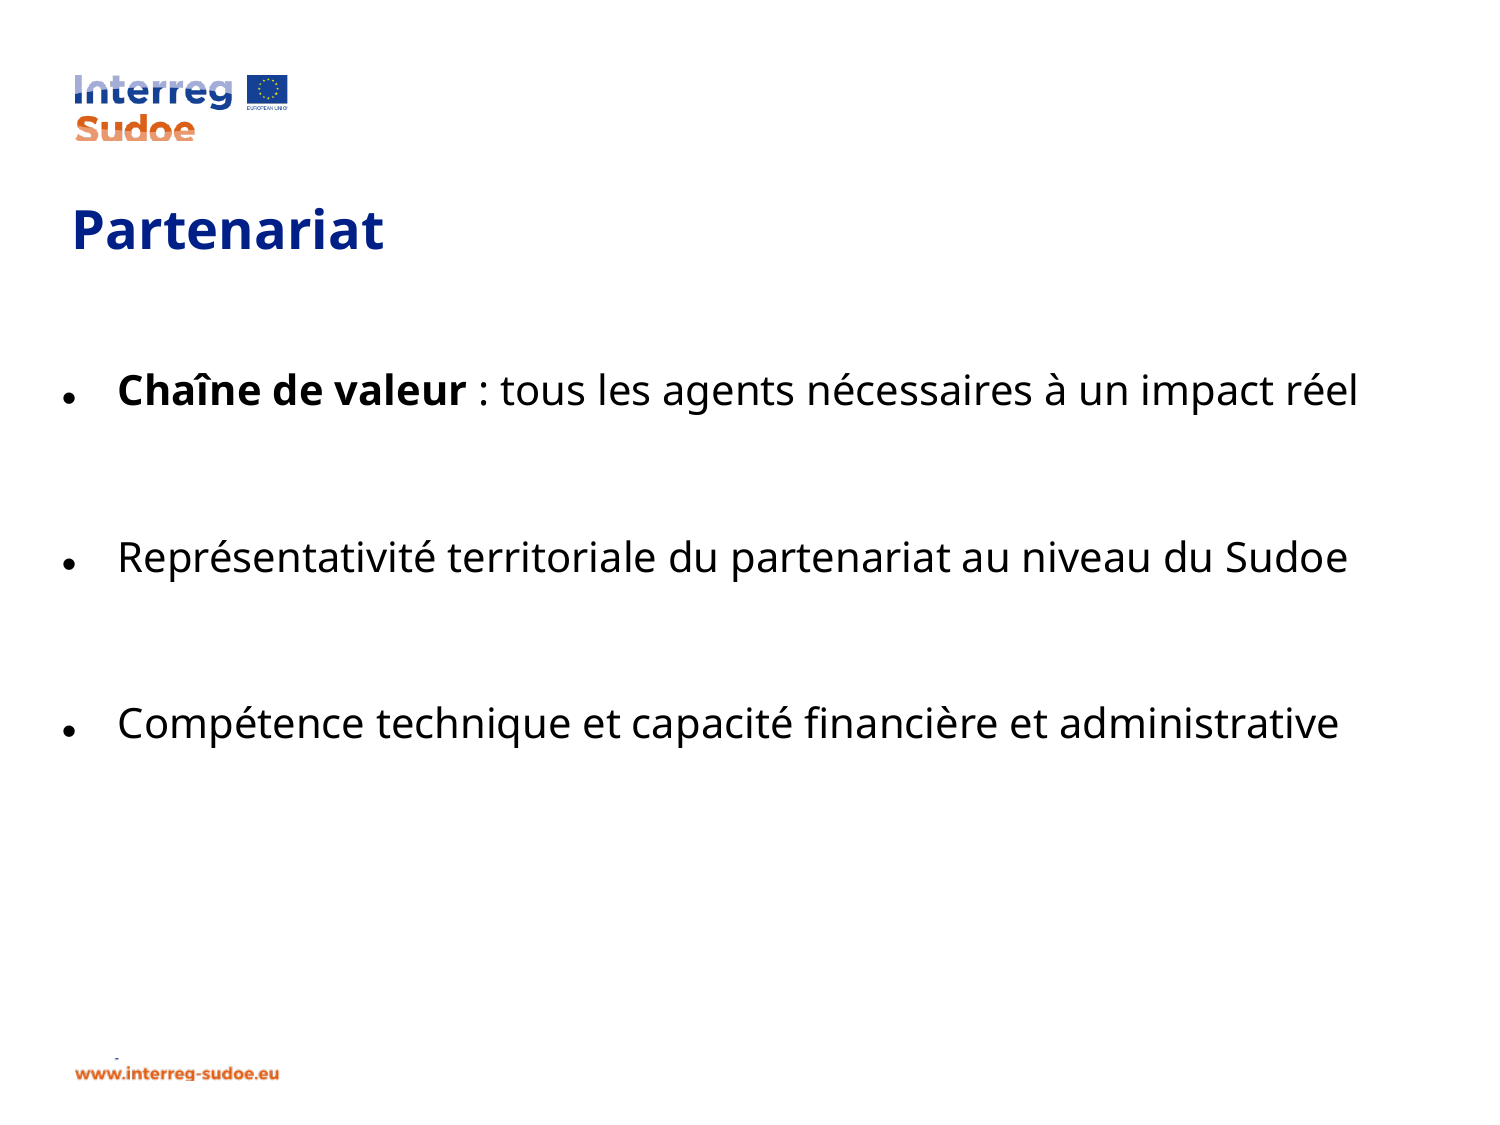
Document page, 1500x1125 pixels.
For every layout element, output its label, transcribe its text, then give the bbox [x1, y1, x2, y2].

title Partenariat [56, 187, 1437, 338]
list Chaîne de valeur : tous les agents nécessaires à un impact réel Représentativité territoriale du partenariat au niveau du Sudoe Compétence technique et capacité financière et administrative [55, 312, 1437, 755]
